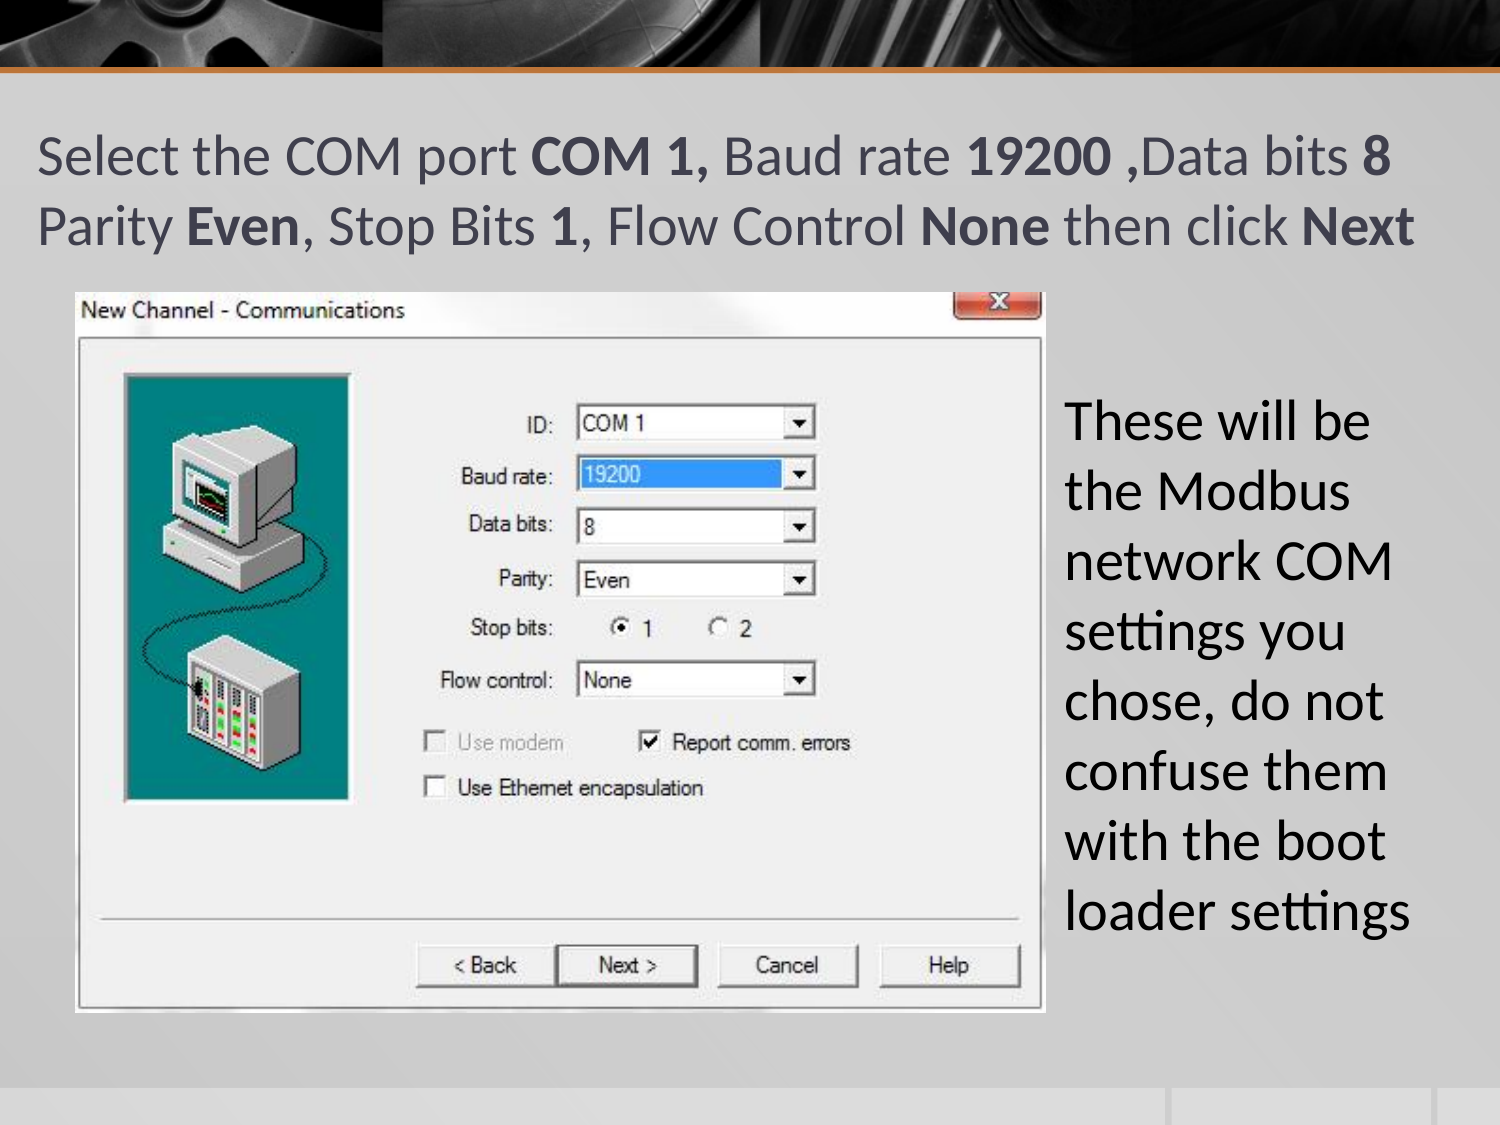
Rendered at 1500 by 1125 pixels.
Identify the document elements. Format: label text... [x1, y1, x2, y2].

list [74, 292, 1046, 1013]
title Select the COM port COM 1, Baud rate 19200 ,Data bits 8 Parity Even, Stop Bits 1, Flow Control None then click Next [37, 112, 1463, 263]
picture [0, 0, 1500, 67]
text_box These will be the Modbus network COM settings you chose, do not confuse them with the boot loader settings [1050, 374, 1463, 950]
